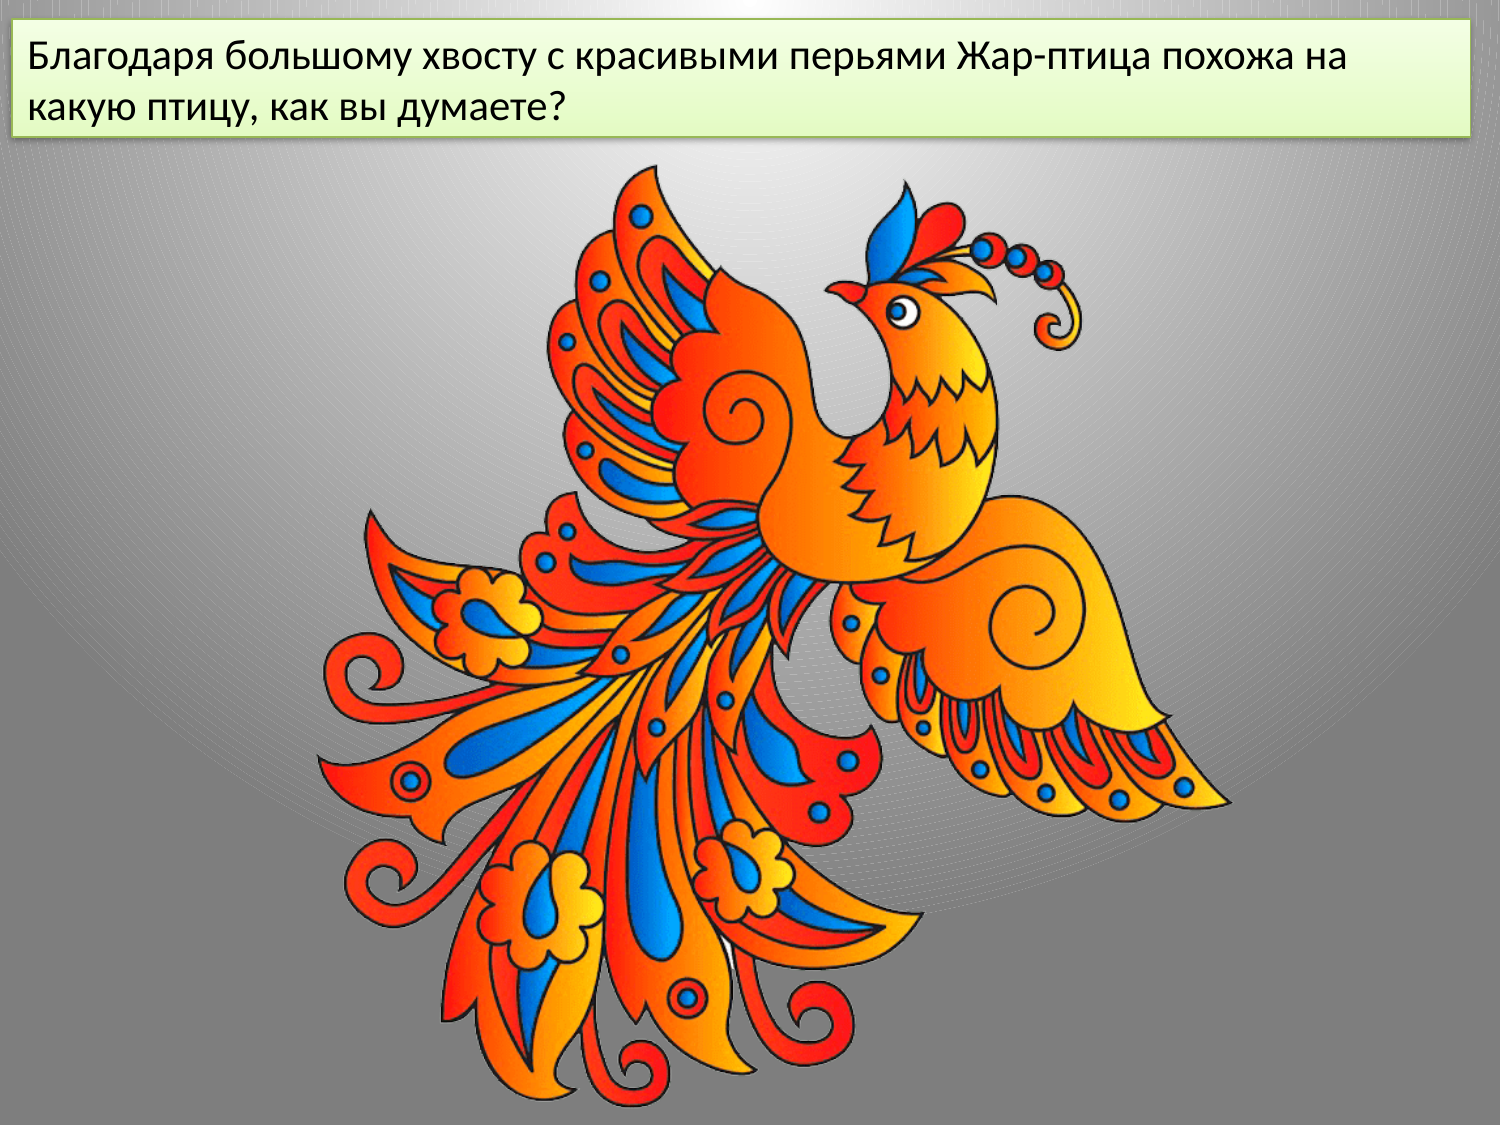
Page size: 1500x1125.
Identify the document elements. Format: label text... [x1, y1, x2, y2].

picture [300, 0, 1235, 1125]
list Благодаря большому хвосту с красивыми перьями Жар-птица похожа на какую птицу, как вы думаете? [1239, 18, 1471, 138]
list Благодаря большому хвосту с красивыми перьями Жар-птица похожа на какую птицу, как вы думаете? [11, 18, 294, 138]
